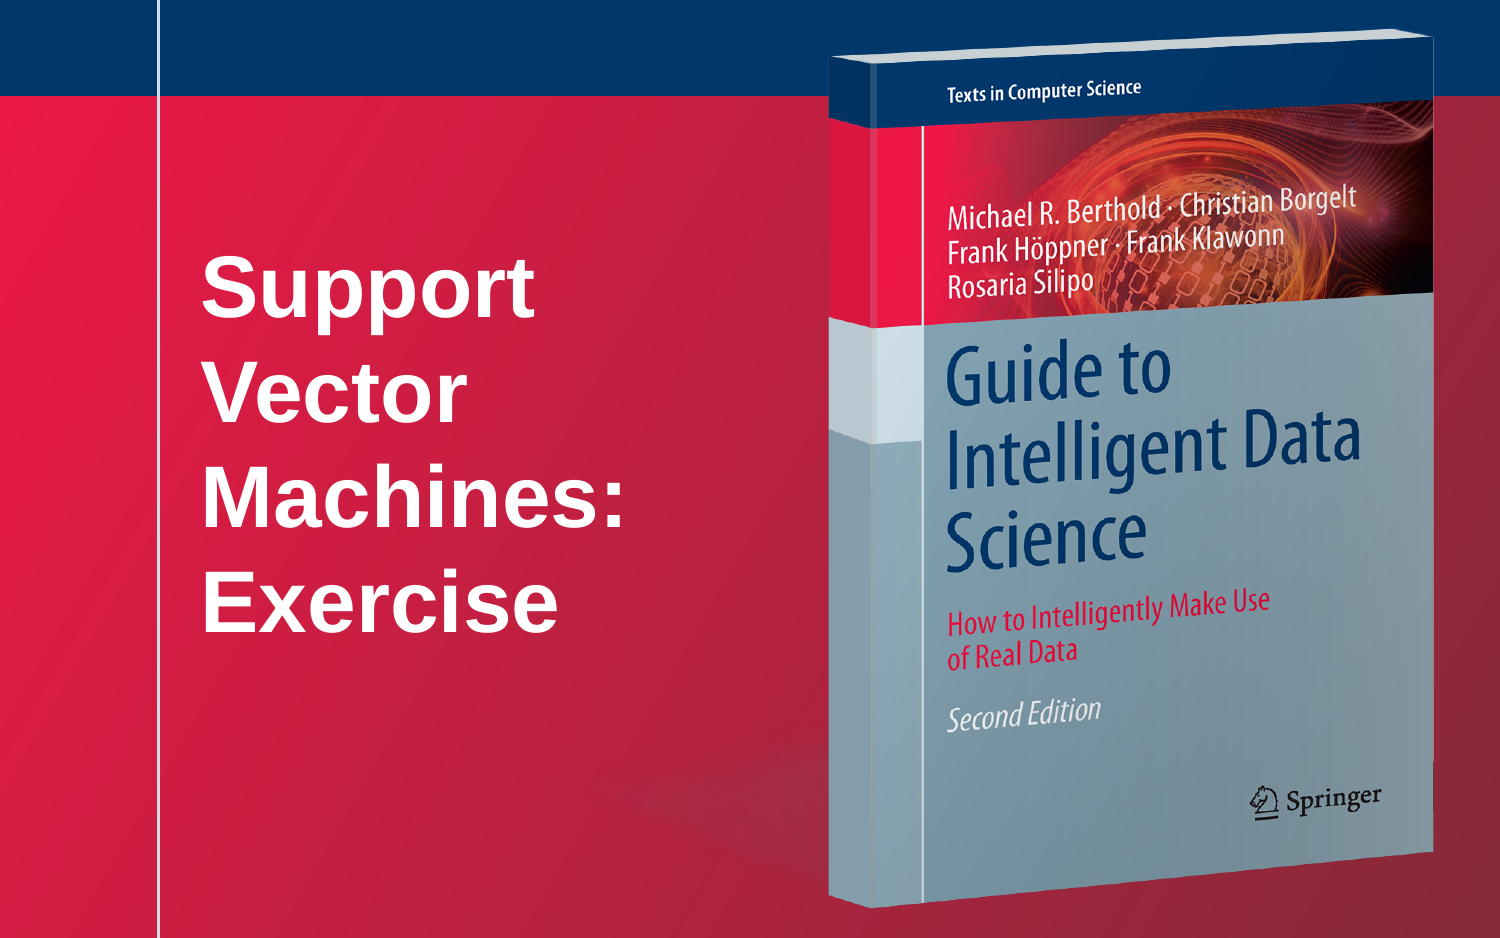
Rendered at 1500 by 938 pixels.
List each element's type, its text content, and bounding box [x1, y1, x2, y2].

title Support Vector Machines: Exercise [200, 230, 788, 655]
picture [546, 0, 1439, 922]
